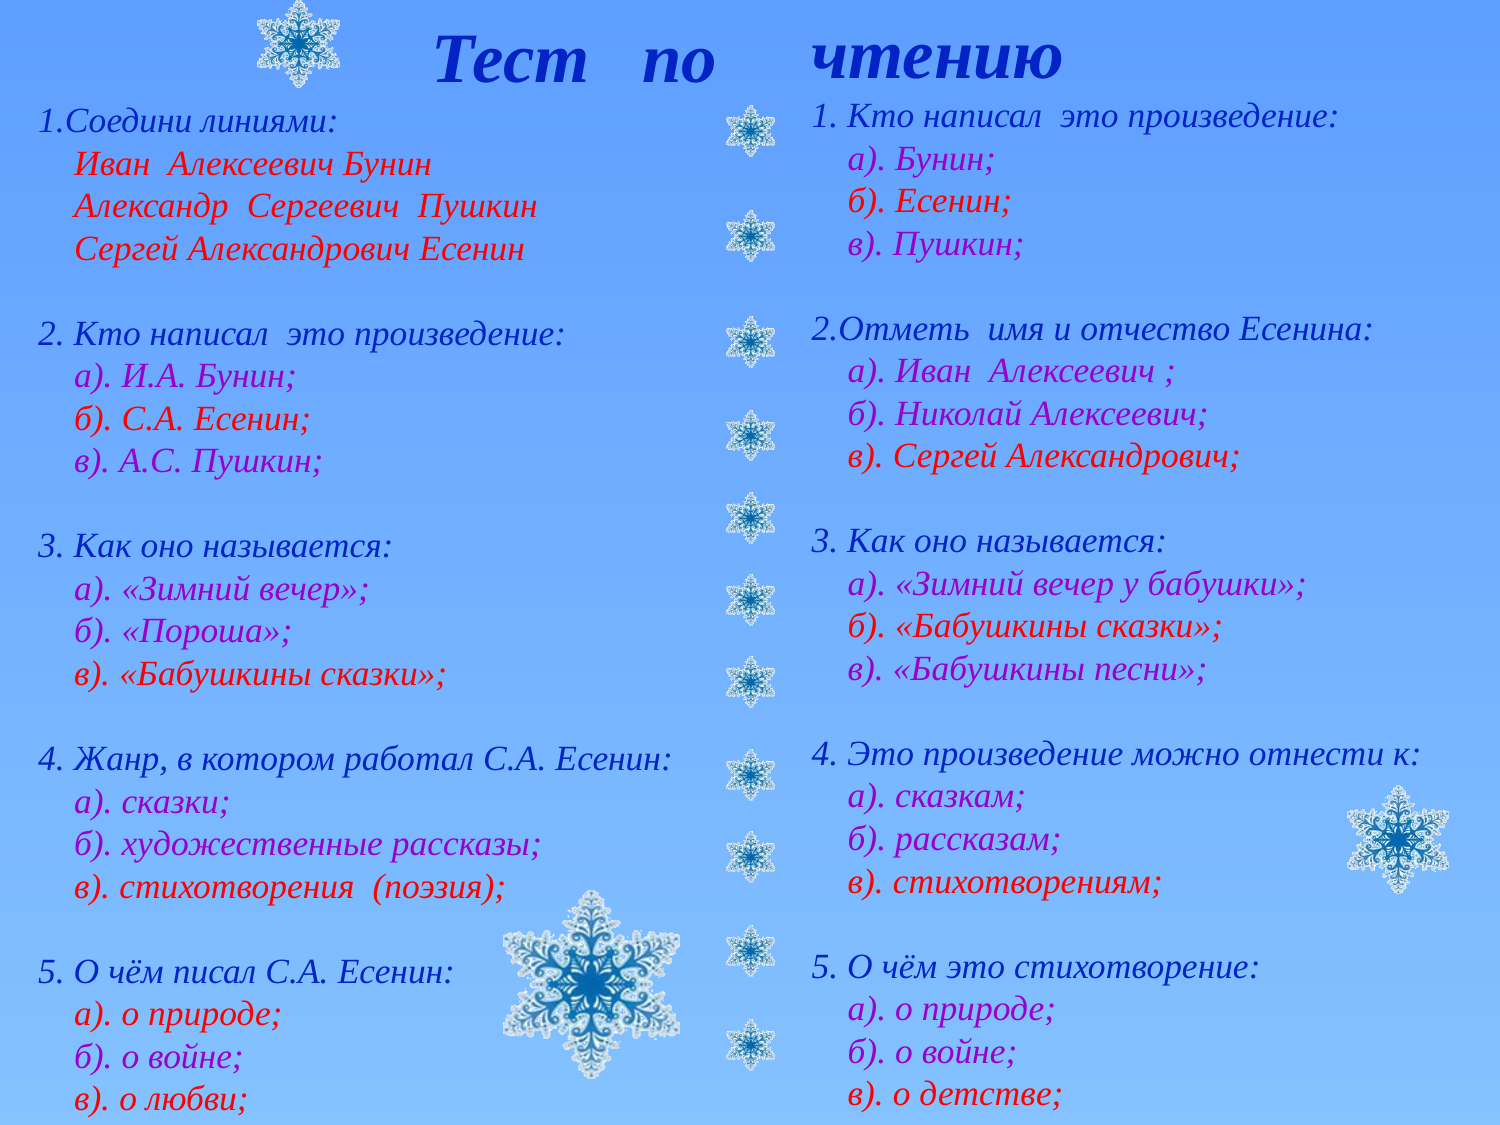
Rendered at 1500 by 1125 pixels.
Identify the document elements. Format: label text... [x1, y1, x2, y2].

picture [503, 890, 680, 1079]
text_box чтению 1. Кто написал это произведение: а). Бунин; б). Есенин; в). Пушкин; 2.Отметь имя и отчество Есенина: а). Иван Алексеевич ; б). Николай Алексеевич; в). Сергей Александрович; 3. Как оно называется: а). «Зимний вечер у бабушки»; б). «Бабушкины сказки»; в). «Бабушкины песни»; 4. Это произведение можно отнести к: а). сказкам; б). рассказам; в). стихотворениям; 5. О чём это стихотворение: а). о природе; б). о войне; в). о детстве; [796, 0, 1500, 1121]
picture [726, 573, 775, 626]
picture [257, 0, 341, 88]
picture [726, 1019, 775, 1071]
picture [726, 316, 775, 368]
picture [726, 656, 775, 708]
picture [726, 491, 775, 544]
picture [726, 749, 775, 802]
text_box Тест по 1.Соедини линиями: Иван Алексеевич Бунин Александр Сергеевич Пушкин Сергей Александрович Есенин 2. Кто написал это произведение: а). И.А. Бунин; б). С.А. Есенин; в). А.С. Пушкин; 3. Как оно называется: а). «Зимний вечер»; б). «Пороша»; в). «Бабушкины сказки»; 4. Жанр, в котором работал С.А. Есенин: а). сказки; б). художественные рассказы; в). стихотворения (поэзия); 5. О чём писал С.А. Есенин: а). о природе; б). о войне; в). о любви; [23, 0, 774, 1125]
picture [1347, 784, 1450, 894]
picture [726, 831, 775, 884]
picture [726, 925, 775, 977]
picture [726, 409, 775, 462]
picture [726, 105, 775, 157]
picture [726, 210, 775, 263]
